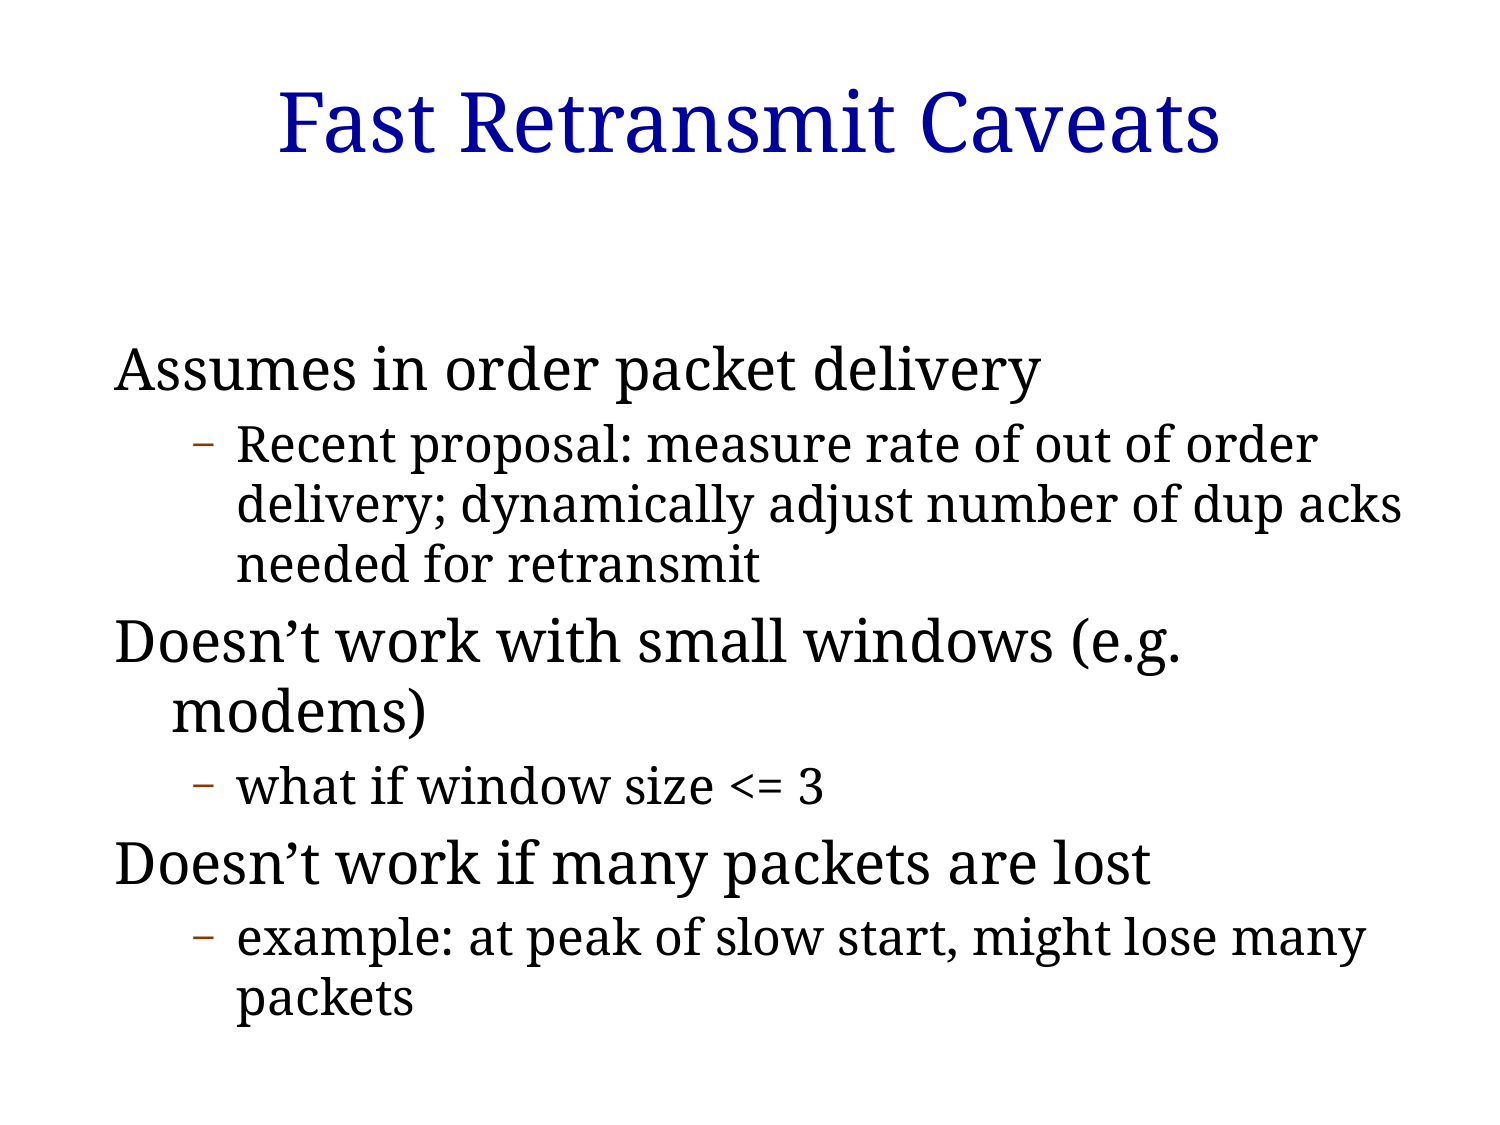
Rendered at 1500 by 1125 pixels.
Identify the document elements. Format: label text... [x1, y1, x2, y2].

title Fast Retransmit Caveats [74, 47, 1426, 191]
list Assumes in order packet delivery Recent proposal: measure rate of out of order delivery; dynamically adjust number of dup acks needed for retransmit Doesn’t work with small windows (e.g. modems) what if window size <= 3 Doesn’t work if many packets are lost example: at peak of slow start, might lose many packets [99, 324, 1445, 1001]
